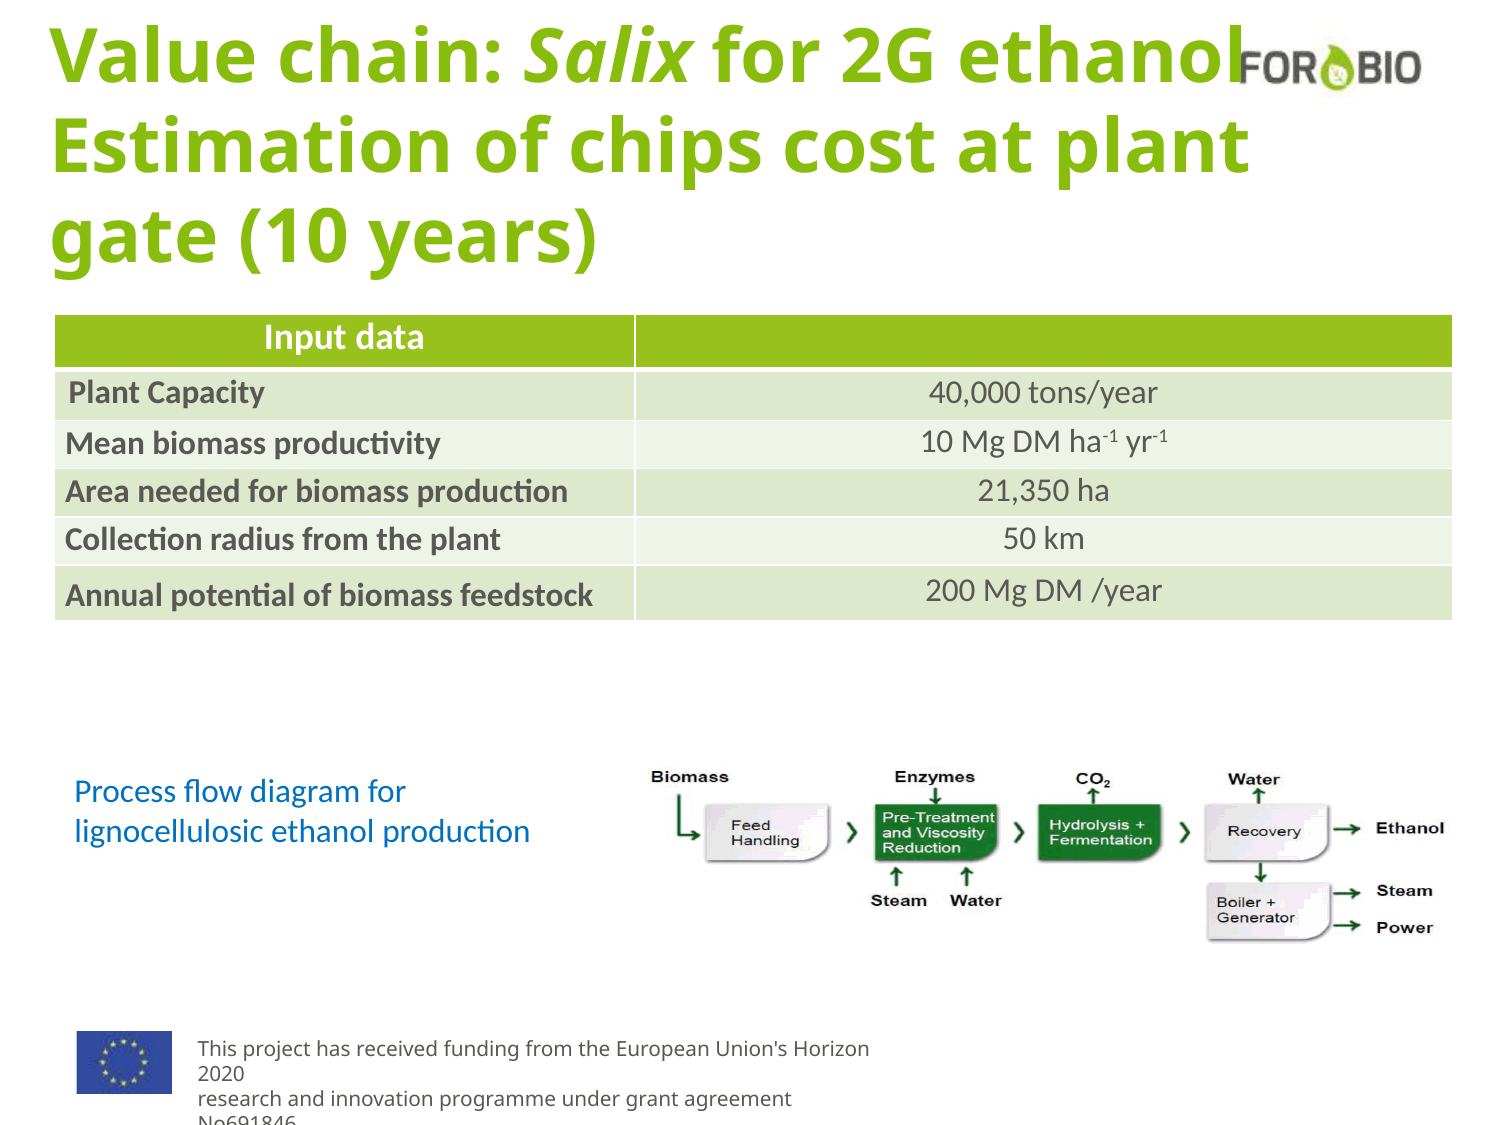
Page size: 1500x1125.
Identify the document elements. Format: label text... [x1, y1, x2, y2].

title Value chain: Salix for 2G ethanol Estimation of chips cost at plant gate (10 years) [34, 78, 1455, 207]
table_cell Mean biomass productivity [55, 421, 634, 468]
picture [643, 754, 1459, 953]
table_cell 40,000 tons/year [636, 372, 1452, 420]
picture [1187, 23, 1473, 114]
table_cell 10 Mg DM ha-1 yr-1 [636, 421, 1452, 468]
table_cell 50 km [636, 518, 1452, 564]
table_cell Annual potential of biomass feedstock [55, 566, 634, 620]
table_cell Area needed for biomass production [55, 469, 634, 516]
text_box Process flow diagram for lignocellulosic ethanol production [59, 761, 568, 857]
table_cell Collection radius from the plant [55, 518, 634, 564]
table_cell Plant Capacity [55, 372, 634, 420]
table_header Input data [55, 315, 634, 367]
table_cell 200 Mg DM /year [636, 566, 1452, 620]
table_cell 21,350 ha [636, 469, 1452, 516]
table_header [636, 315, 1452, 367]
picture [76, 1031, 172, 1094]
